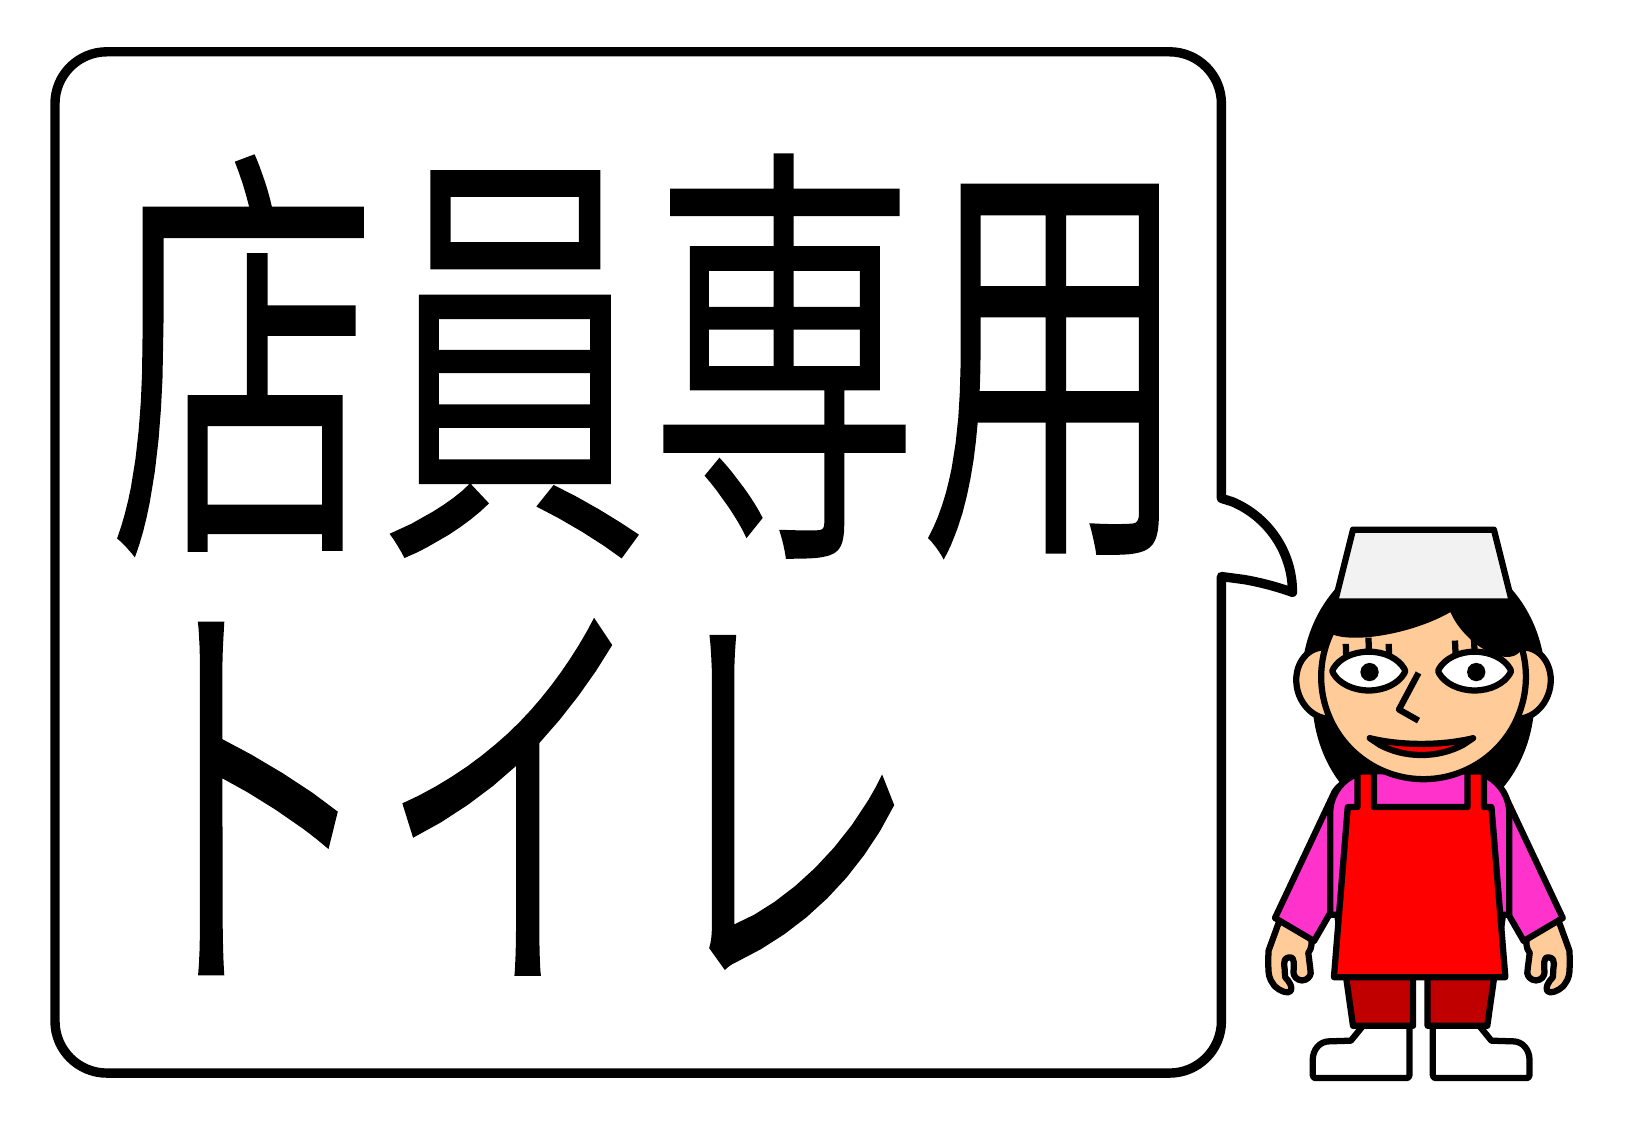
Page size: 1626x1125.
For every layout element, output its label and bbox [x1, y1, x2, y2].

text_box [52, 49, 1272, 1076]
text_box [1256, 529, 1580, 1079]
